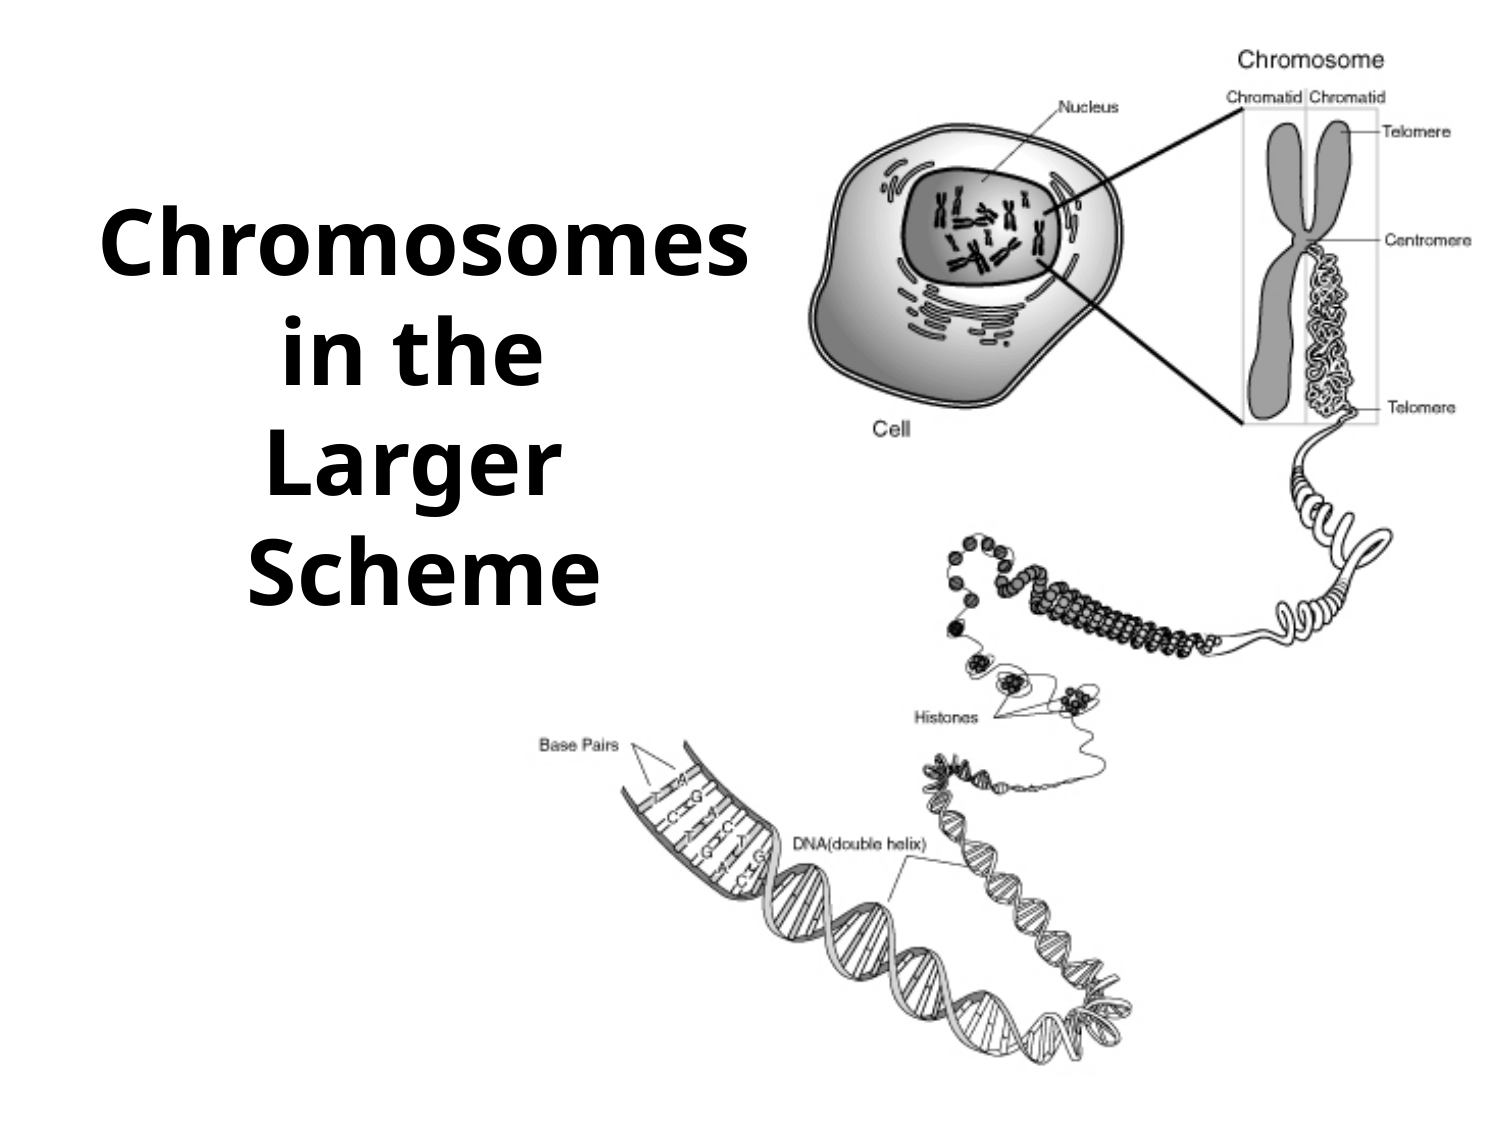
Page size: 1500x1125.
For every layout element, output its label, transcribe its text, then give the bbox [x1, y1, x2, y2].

picture [524, 0, 1490, 1125]
title Chromosomes in the Larger Scheme [74, 44, 519, 763]
